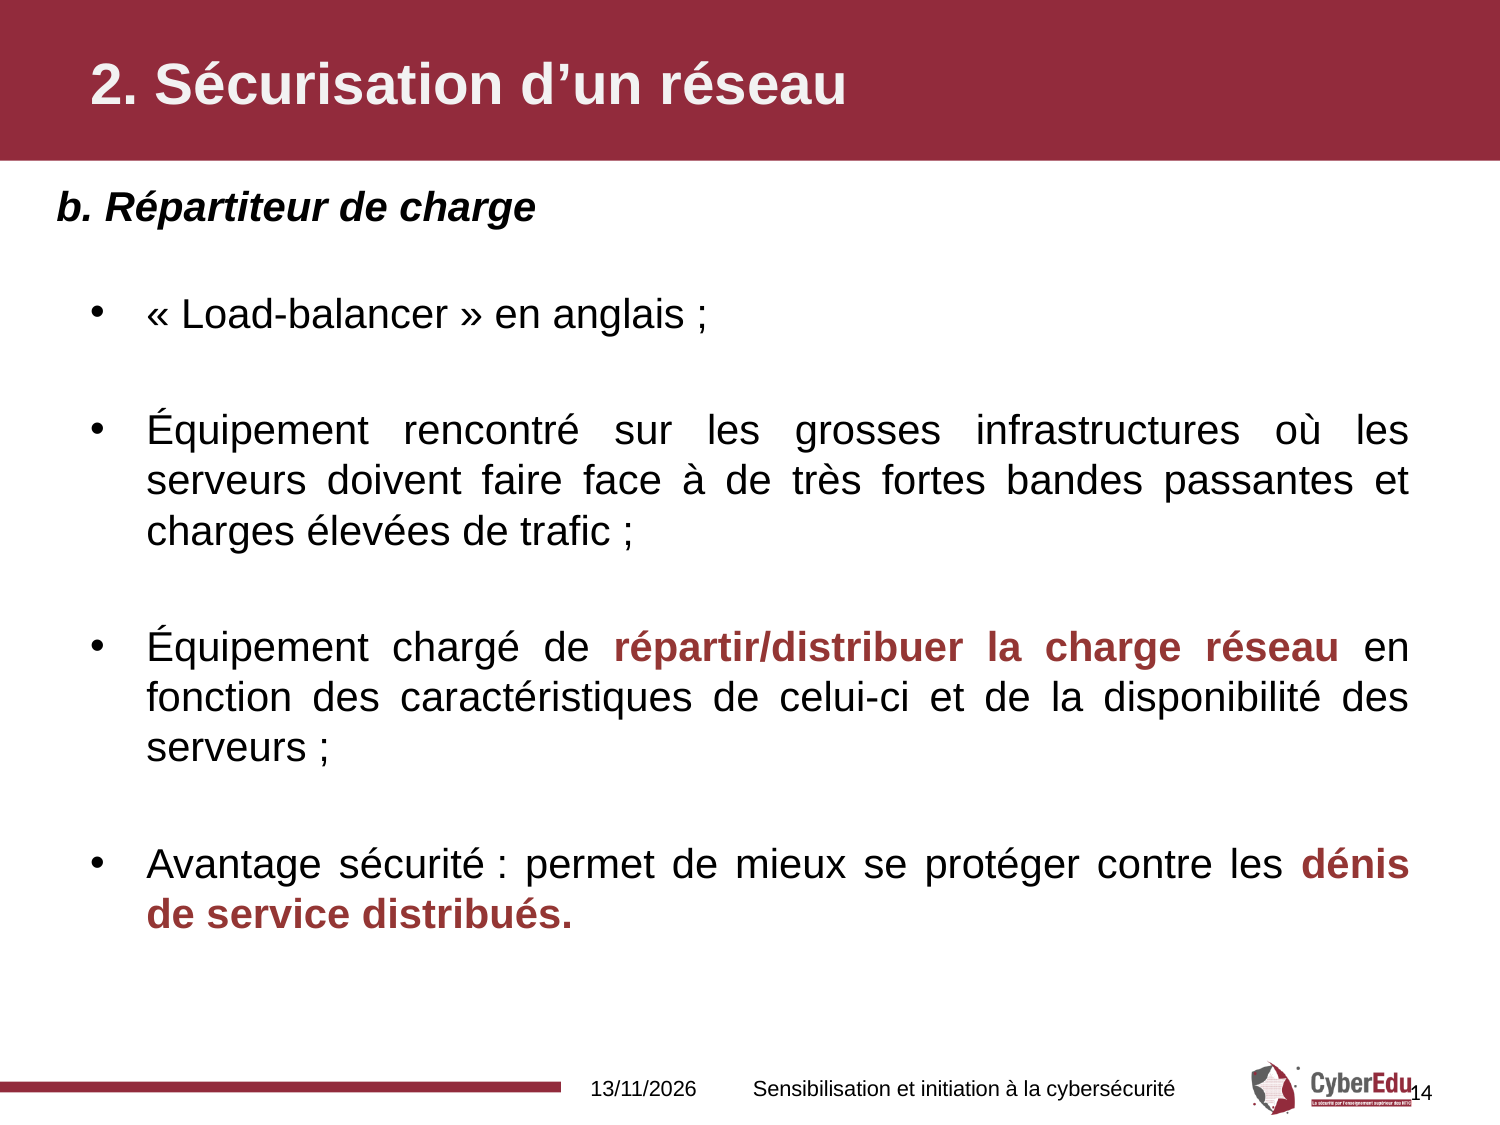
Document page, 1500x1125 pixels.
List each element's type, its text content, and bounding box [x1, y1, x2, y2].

footer Sensibilisation et initiation à la cybersécurité [738, 1057, 1236, 1118]
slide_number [561, 1057, 727, 1118]
picture [1246, 1060, 1412, 1115]
title 2. Sécurisation d’un réseau [75, 1, 1425, 161]
text_box b. Répartiteur de charge [41, 172, 1471, 268]
list « Load-balancer » en anglais ; Équipement rencontré sur les grosses infrastructures où les serveurs doivent faire face à de très fortes bandes passantes et charges élevées de trafic ; Équipement chargé de répartir/distribuer la charge réseau en fonction des caractéristiques de celui-ci et de la disponibilité des serveurs ; Avantage sécurité : permet de mieux se protéger contre les dénis de service distribués. [75, 278, 1425, 1035]
